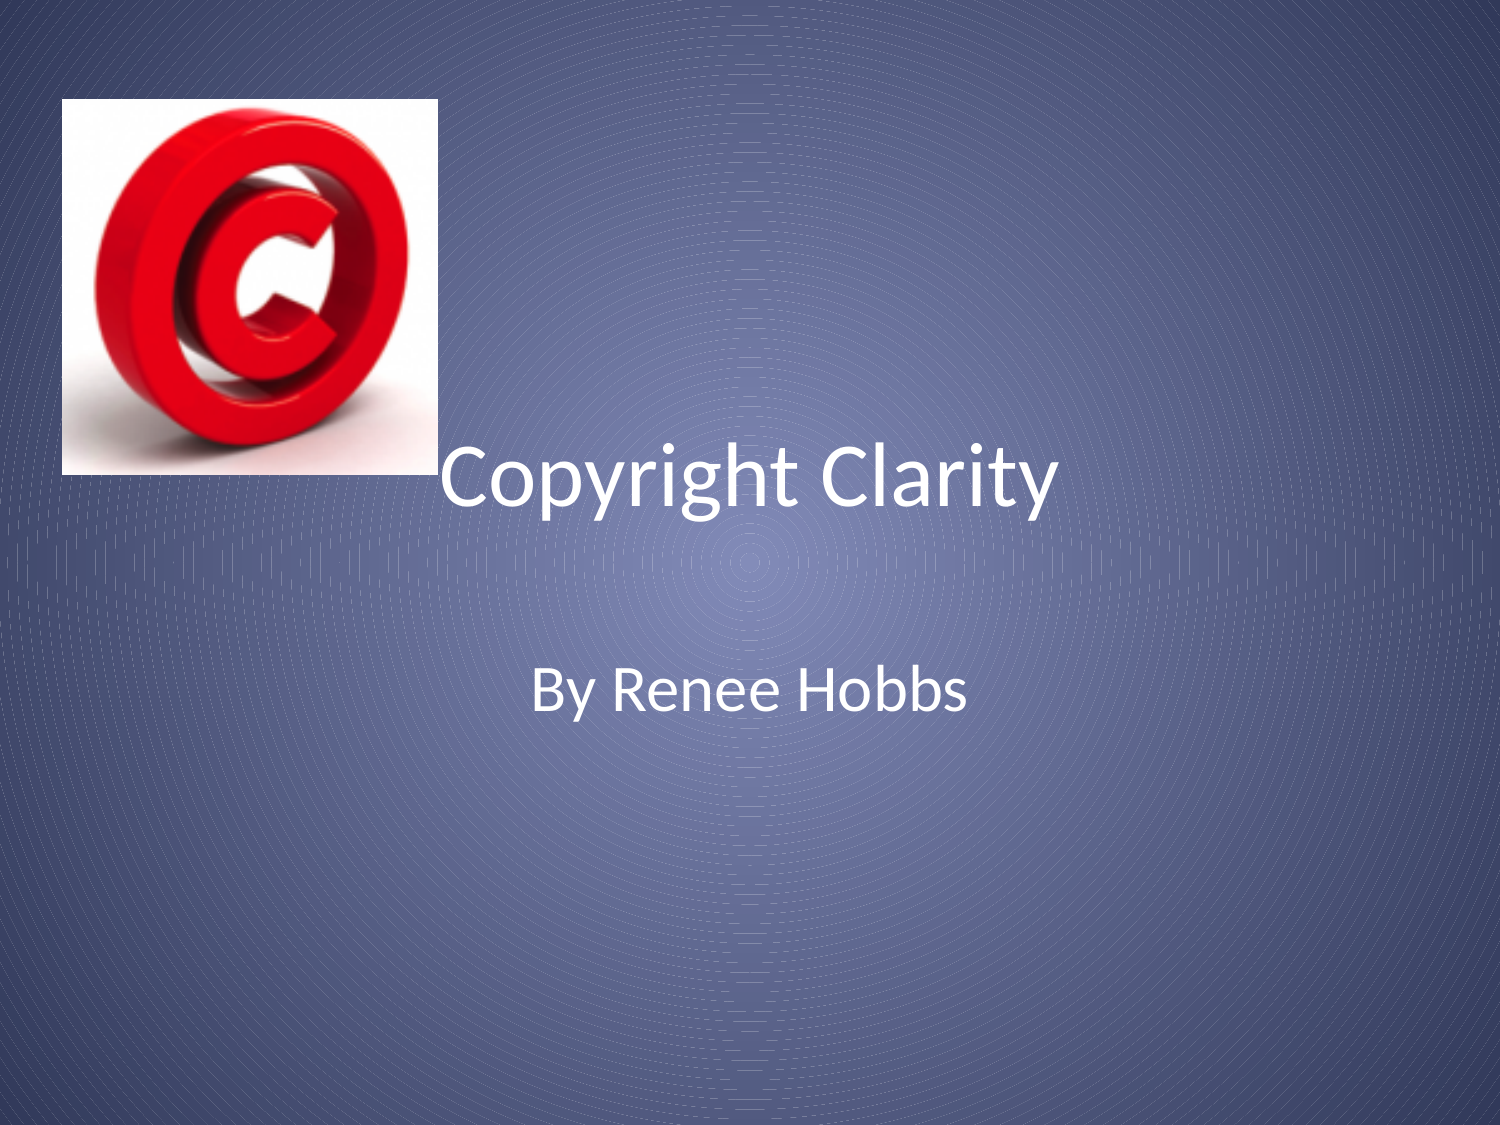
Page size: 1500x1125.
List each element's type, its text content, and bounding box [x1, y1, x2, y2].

title Copyright Clarity [112, 349, 1388, 591]
picture [62, 99, 438, 476]
subtitle By Renee Hobbs [225, 637, 1275, 925]
